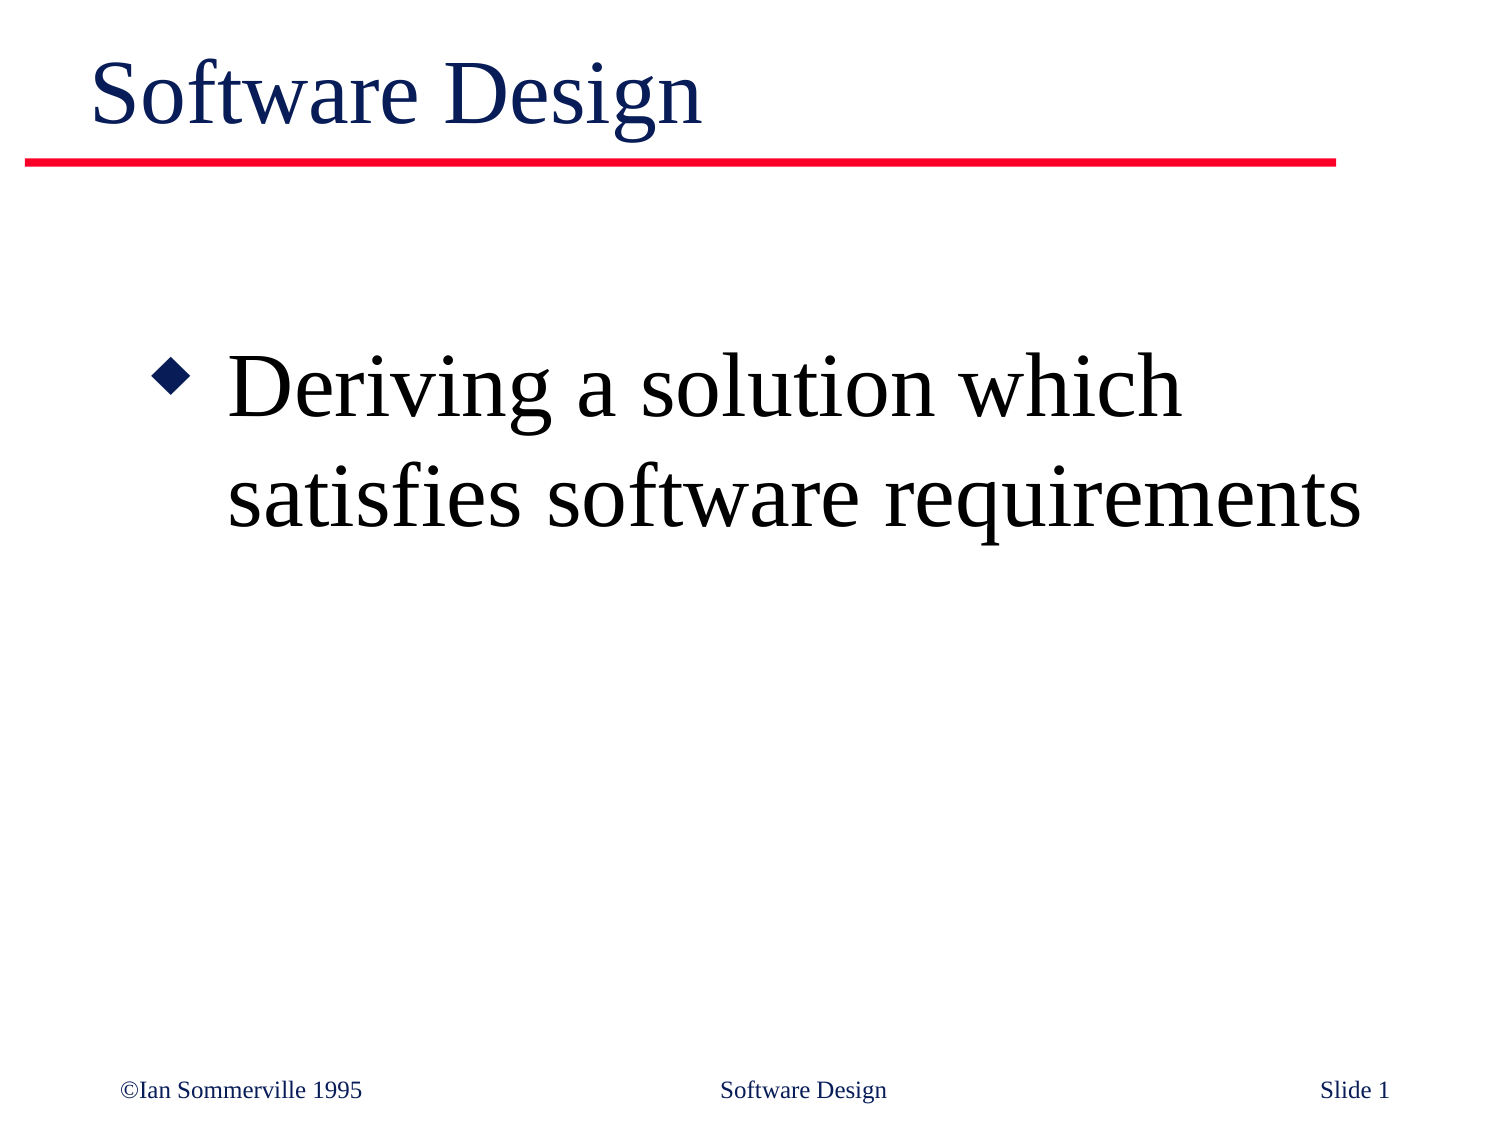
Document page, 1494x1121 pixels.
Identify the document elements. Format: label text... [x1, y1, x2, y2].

list Deriving a solution which satisfies software requirements [136, 317, 1412, 1024]
title Software Design [75, 37, 1350, 150]
